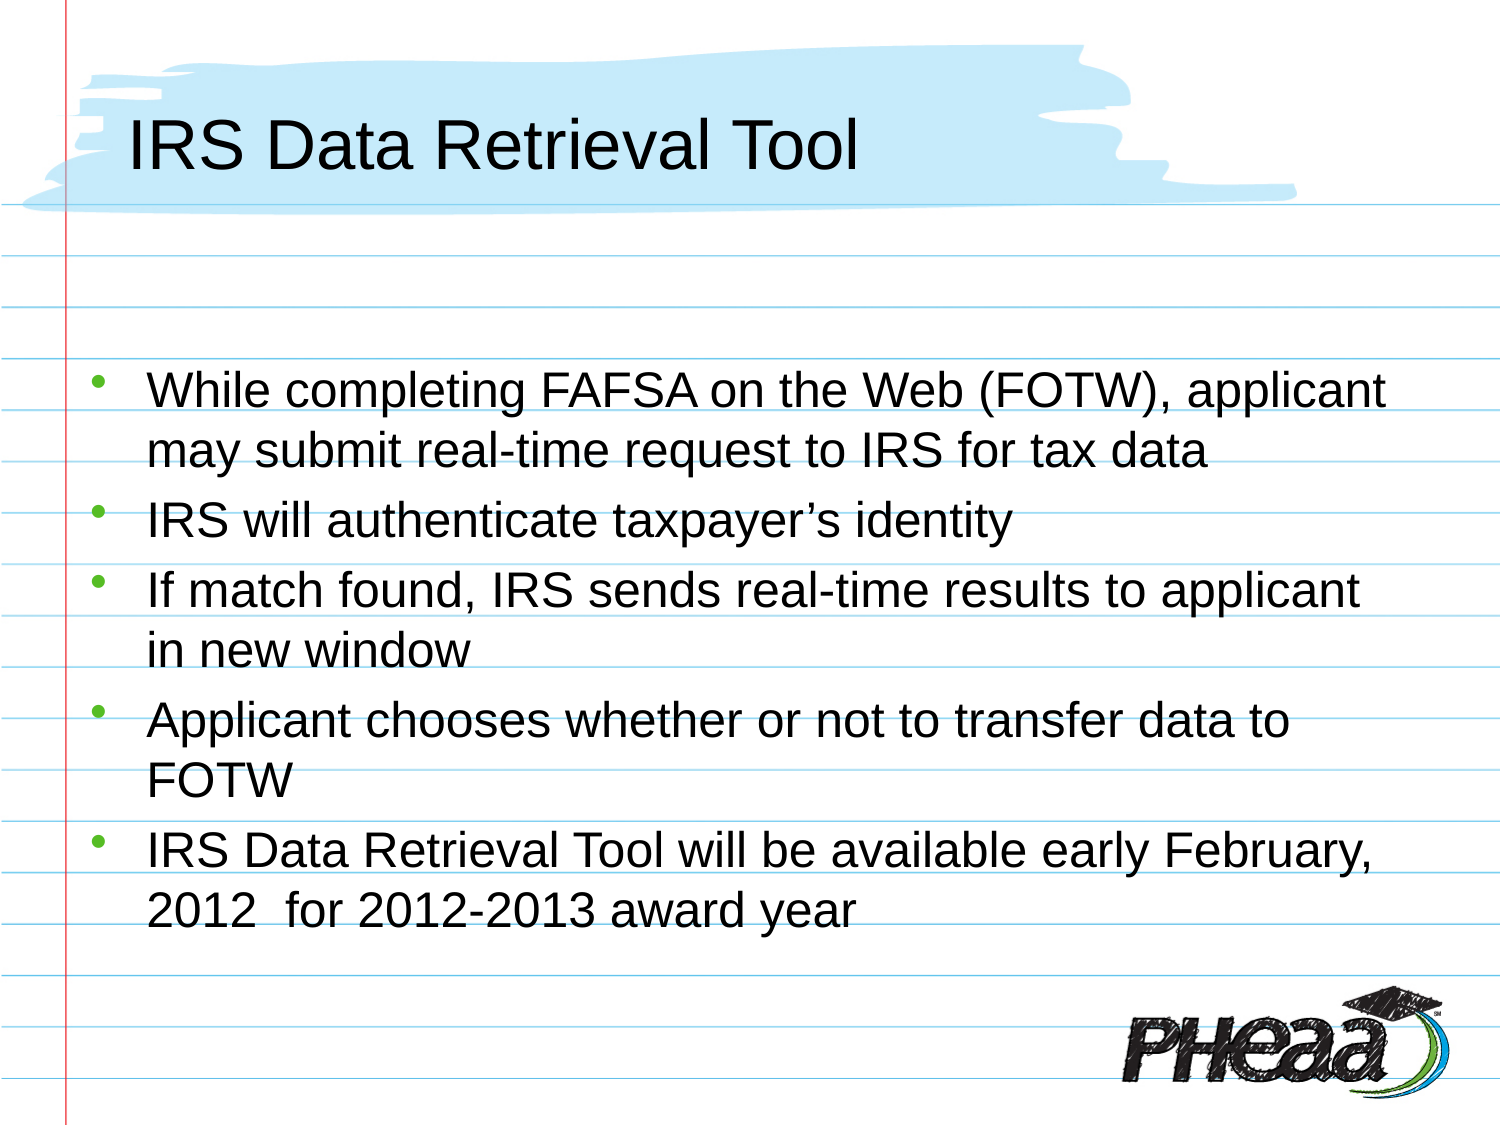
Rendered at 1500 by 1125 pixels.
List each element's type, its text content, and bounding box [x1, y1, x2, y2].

picture [0, 0, 1500, 1125]
title IRS Data Retrieval Tool [112, 82, 1463, 200]
list While completing FAFSA on the Web (FOTW), applicant may submit real-time request to IRS for tax data IRS will authenticate taxpayer’s identity If match found, IRS sends real-time results to applicant in new window Applicant chooses whether or not to transfer data to FOTW IRS Data Retrieval Tool will be available early February, 2012 for 2012-2013 award year [75, 350, 1425, 1005]
